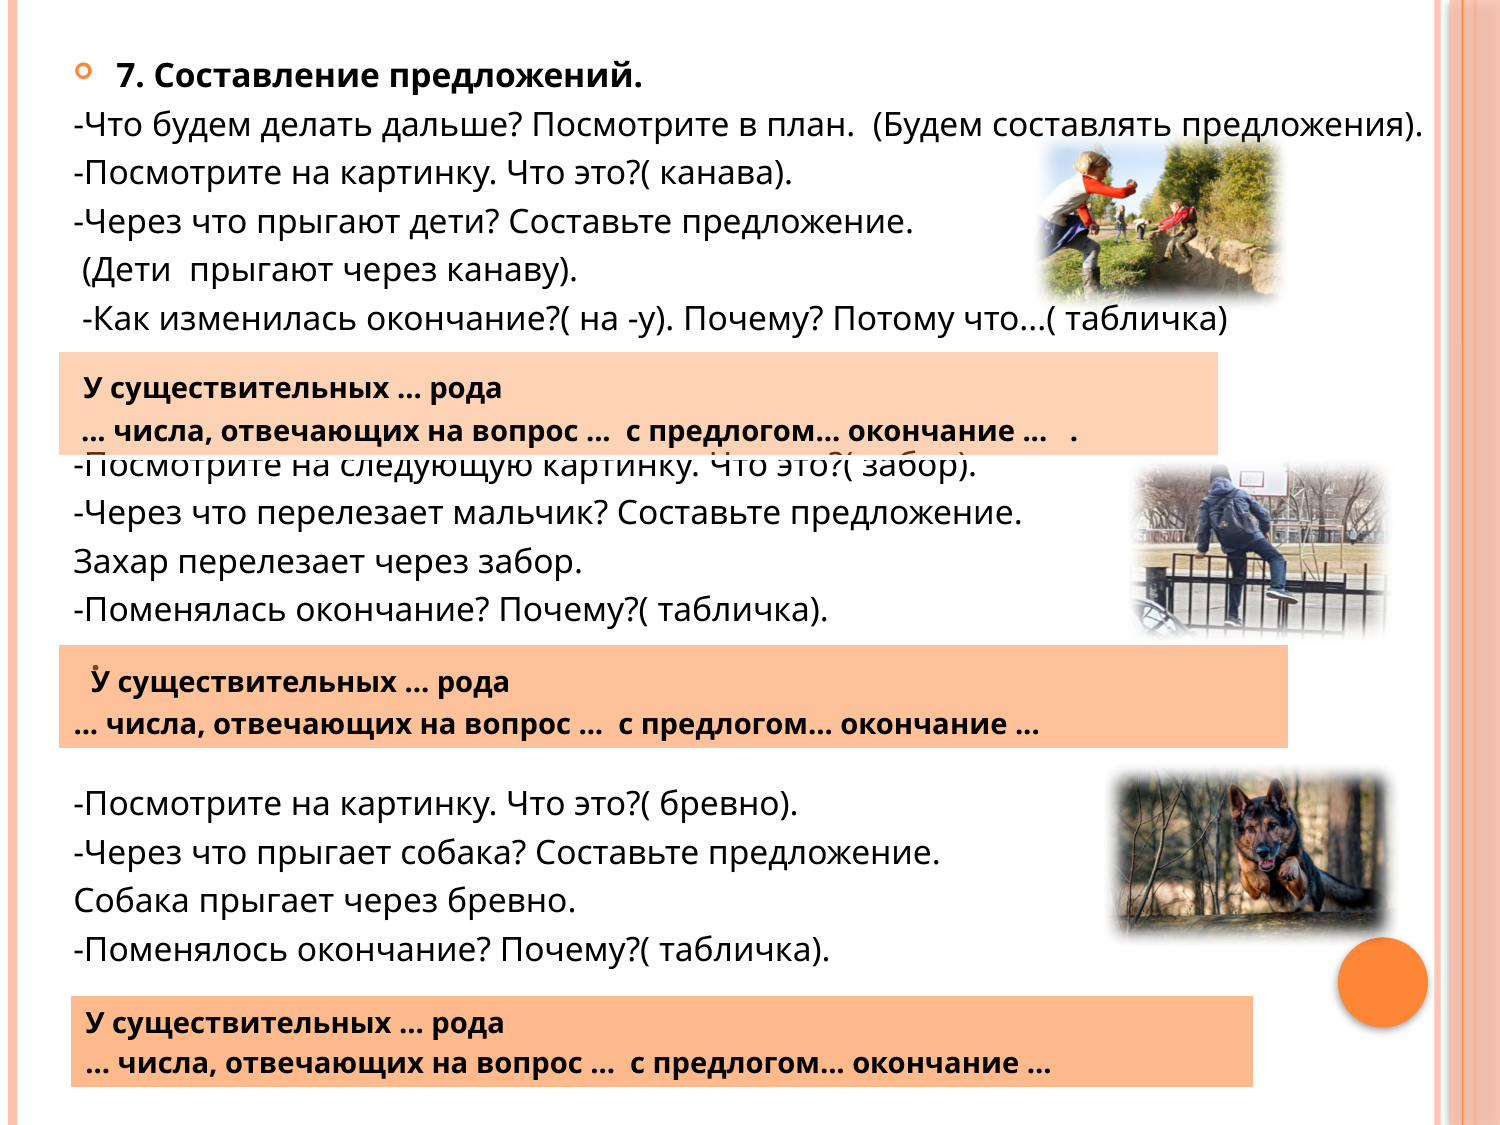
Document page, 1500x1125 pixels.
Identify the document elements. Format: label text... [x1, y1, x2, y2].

table_header У существительных ... рода ... числа, отвечающих на вопрос ... с предлогом... окончание ... . [59, 352, 1218, 455]
table_header У существительных ... рода ... числа, отвечающих на вопрос ... с предлогом... окончание ... [71, 996, 1253, 1087]
picture [1030, 128, 1290, 312]
table_header У существительных ... рода ... числа, отвечающих на вопрос ... с предлогом... окончание ... [59, 645, 1288, 748]
picture [1101, 761, 1402, 950]
picture [1124, 456, 1395, 645]
list 7. Составление предложений. -Что будем делать дальше? Посмотрите в план. (Будем составлять предложения). -Посмотрите на картинку. Что это?( канава). -Через что прыгают дети? Составьте предложение. (Дети прыгают через канаву). -Как изменилась окончание?( на -у). Почему? Потому что...( табличка) -Посмотрите на следующую картинку. Что это?( забор). -Через что перелезает мальчик? Составьте предложение. Захар перелезает через забор. -Поменялась окончание? Почему?( табличка). . -Посмотрите на картинку. Что это?( бревно). -Через что прыгает собака? Составьте предложение. Собака прыгает через бревно. -Поменялось окончание? Почему?( табличка). [58, 46, 1454, 1125]
